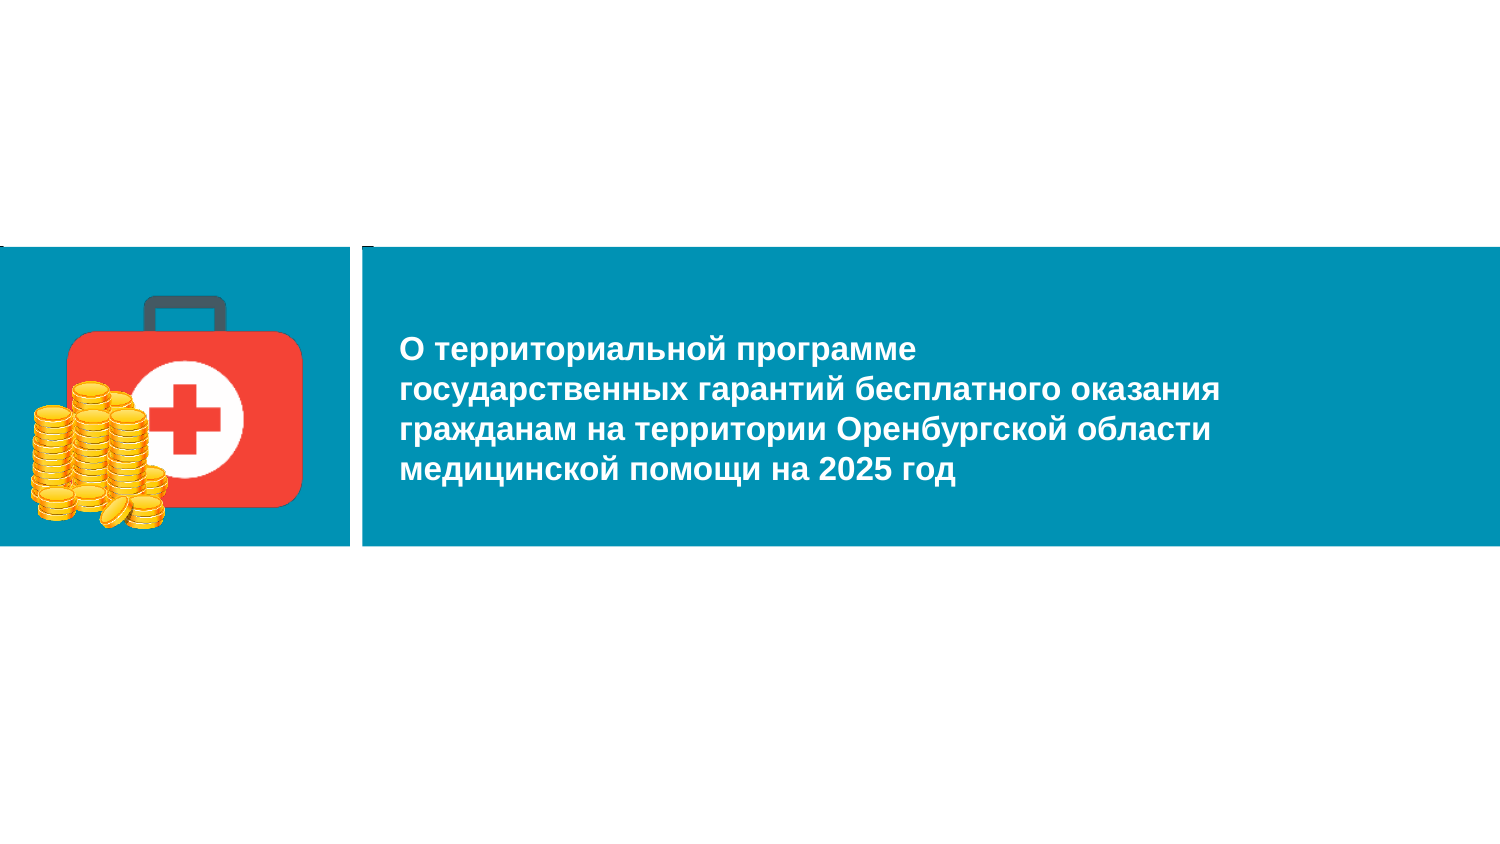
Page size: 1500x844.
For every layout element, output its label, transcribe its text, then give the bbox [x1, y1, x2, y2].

text_box [0, 246, 350, 547]
picture [32, 297, 302, 528]
text_box [362, 246, 1500, 547]
text_box О территориальной программе государственных гарантий бесплатного оказания гражданам на территории Оренбургской области медицинской помощи на 2025 год [384, 297, 1435, 494]
